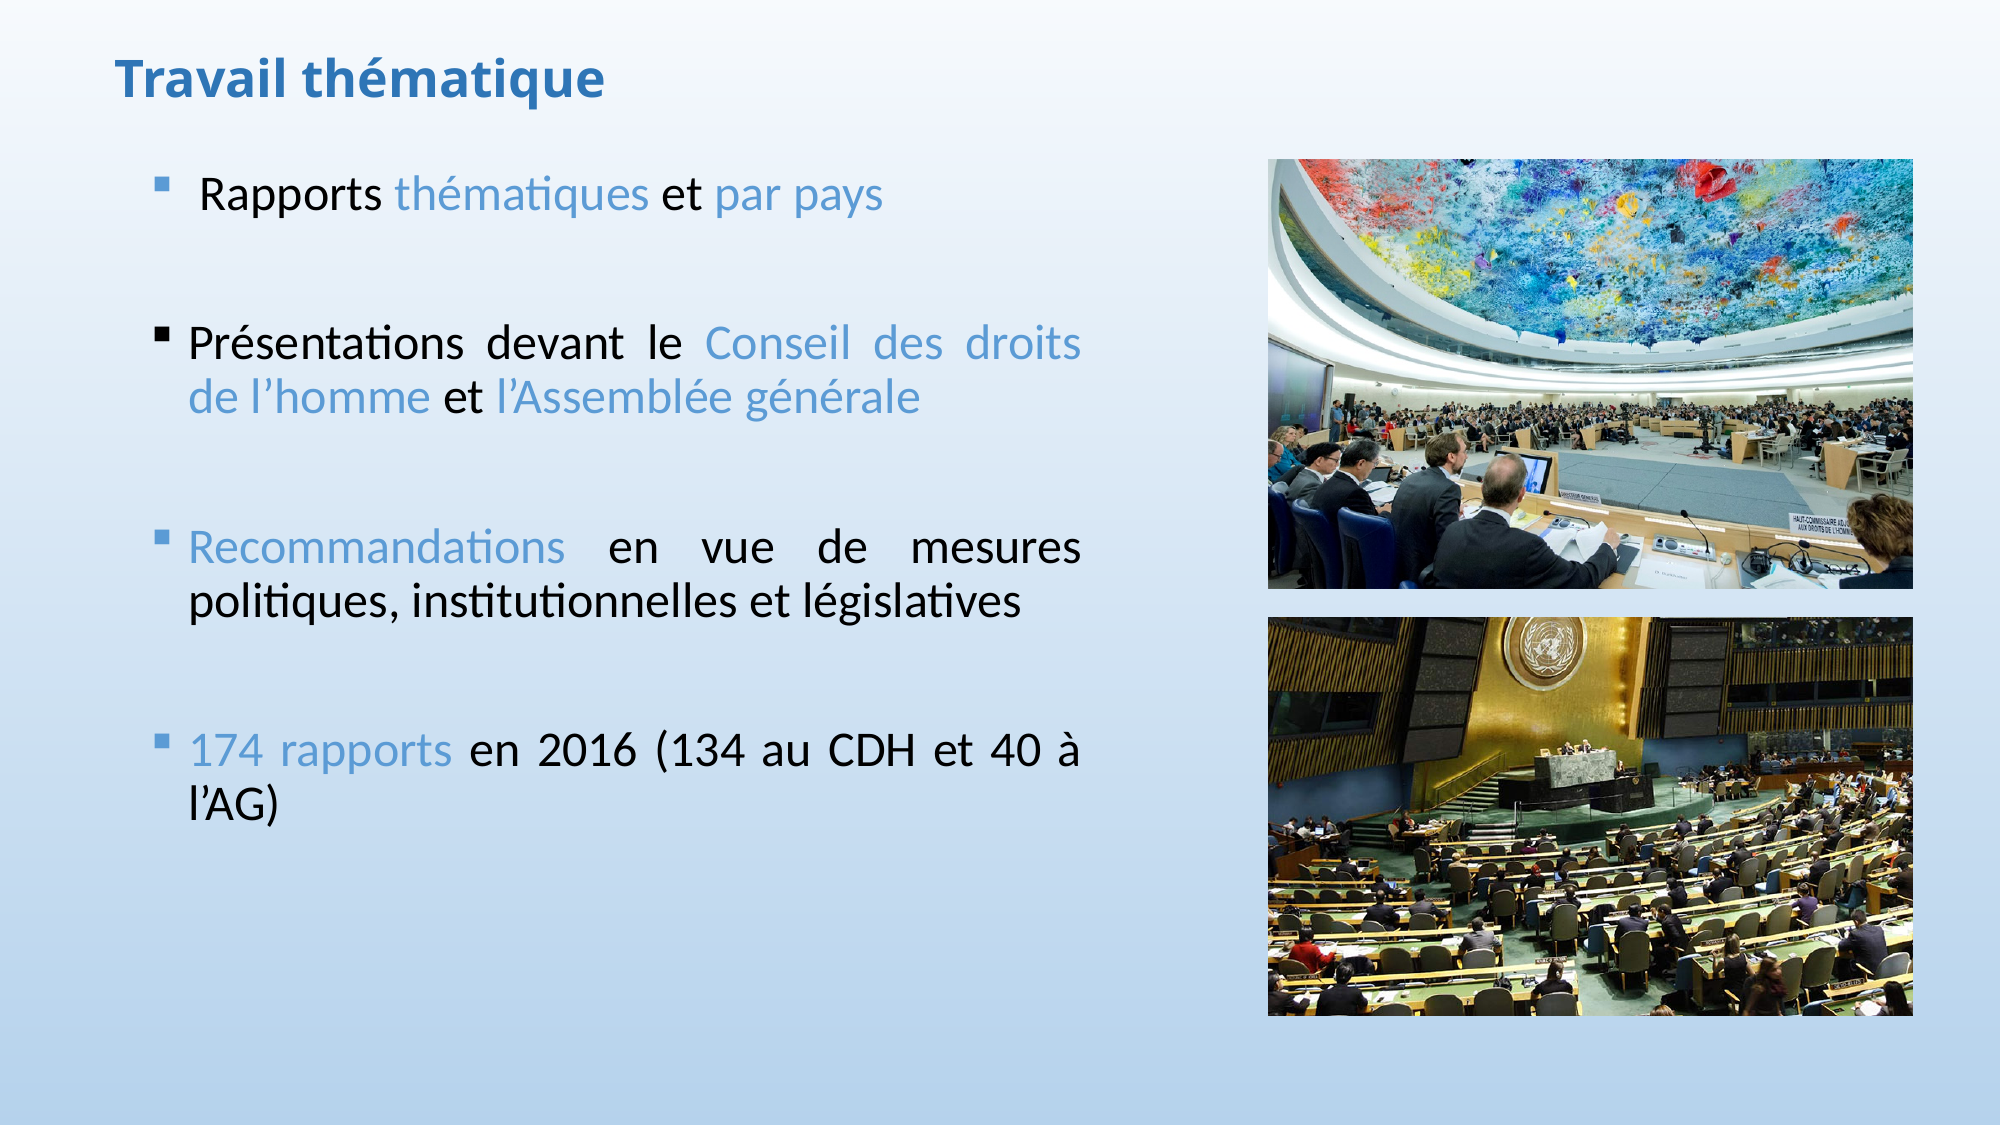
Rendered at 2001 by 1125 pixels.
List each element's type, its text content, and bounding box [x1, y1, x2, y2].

picture [1268, 159, 1913, 589]
title Travail thématique [90, 45, 1223, 162]
text_box Rapports thématiques et par pays Présentations devant le Conseil des droits de l’homme et l’Assemblée générale Recommandations en vue de mesures politiques, institutionnelles et législatives 174 rapports en 2016 (134 au CDH et 40 à l’AG) [135, 159, 1098, 962]
picture [1268, 617, 1913, 1016]
